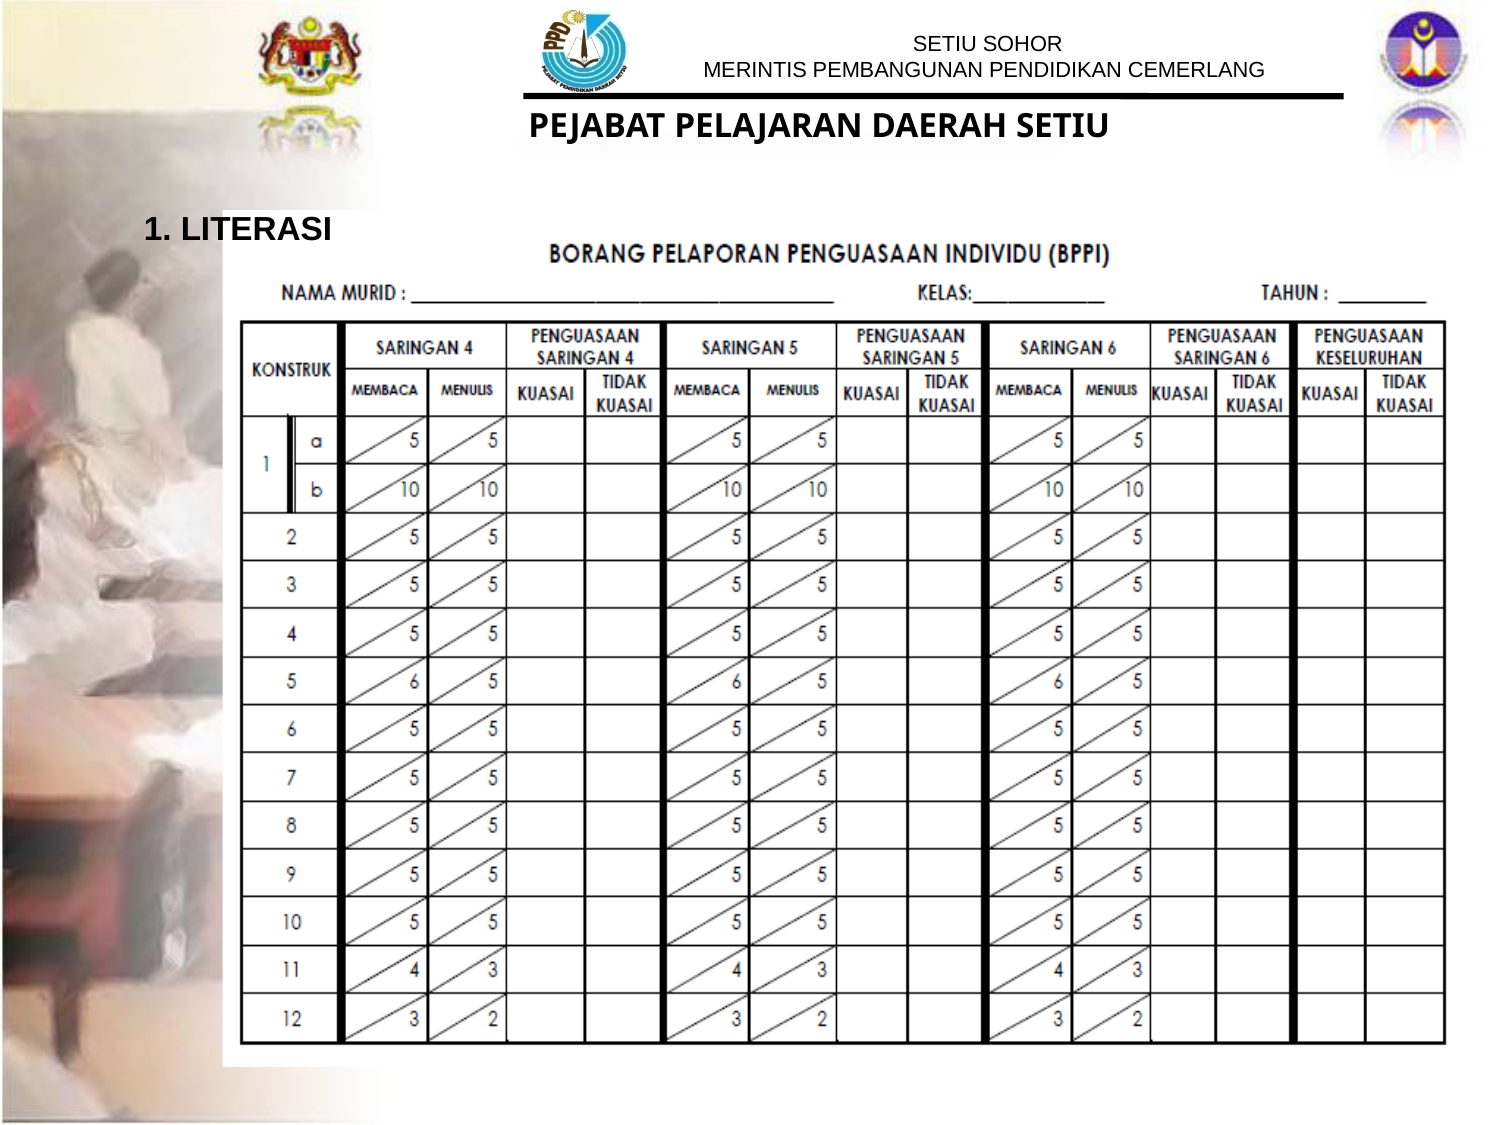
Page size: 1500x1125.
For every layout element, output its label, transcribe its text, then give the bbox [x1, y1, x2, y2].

text_box 1. LITERASI [128, 199, 364, 255]
picture [1, 0, 1500, 1125]
